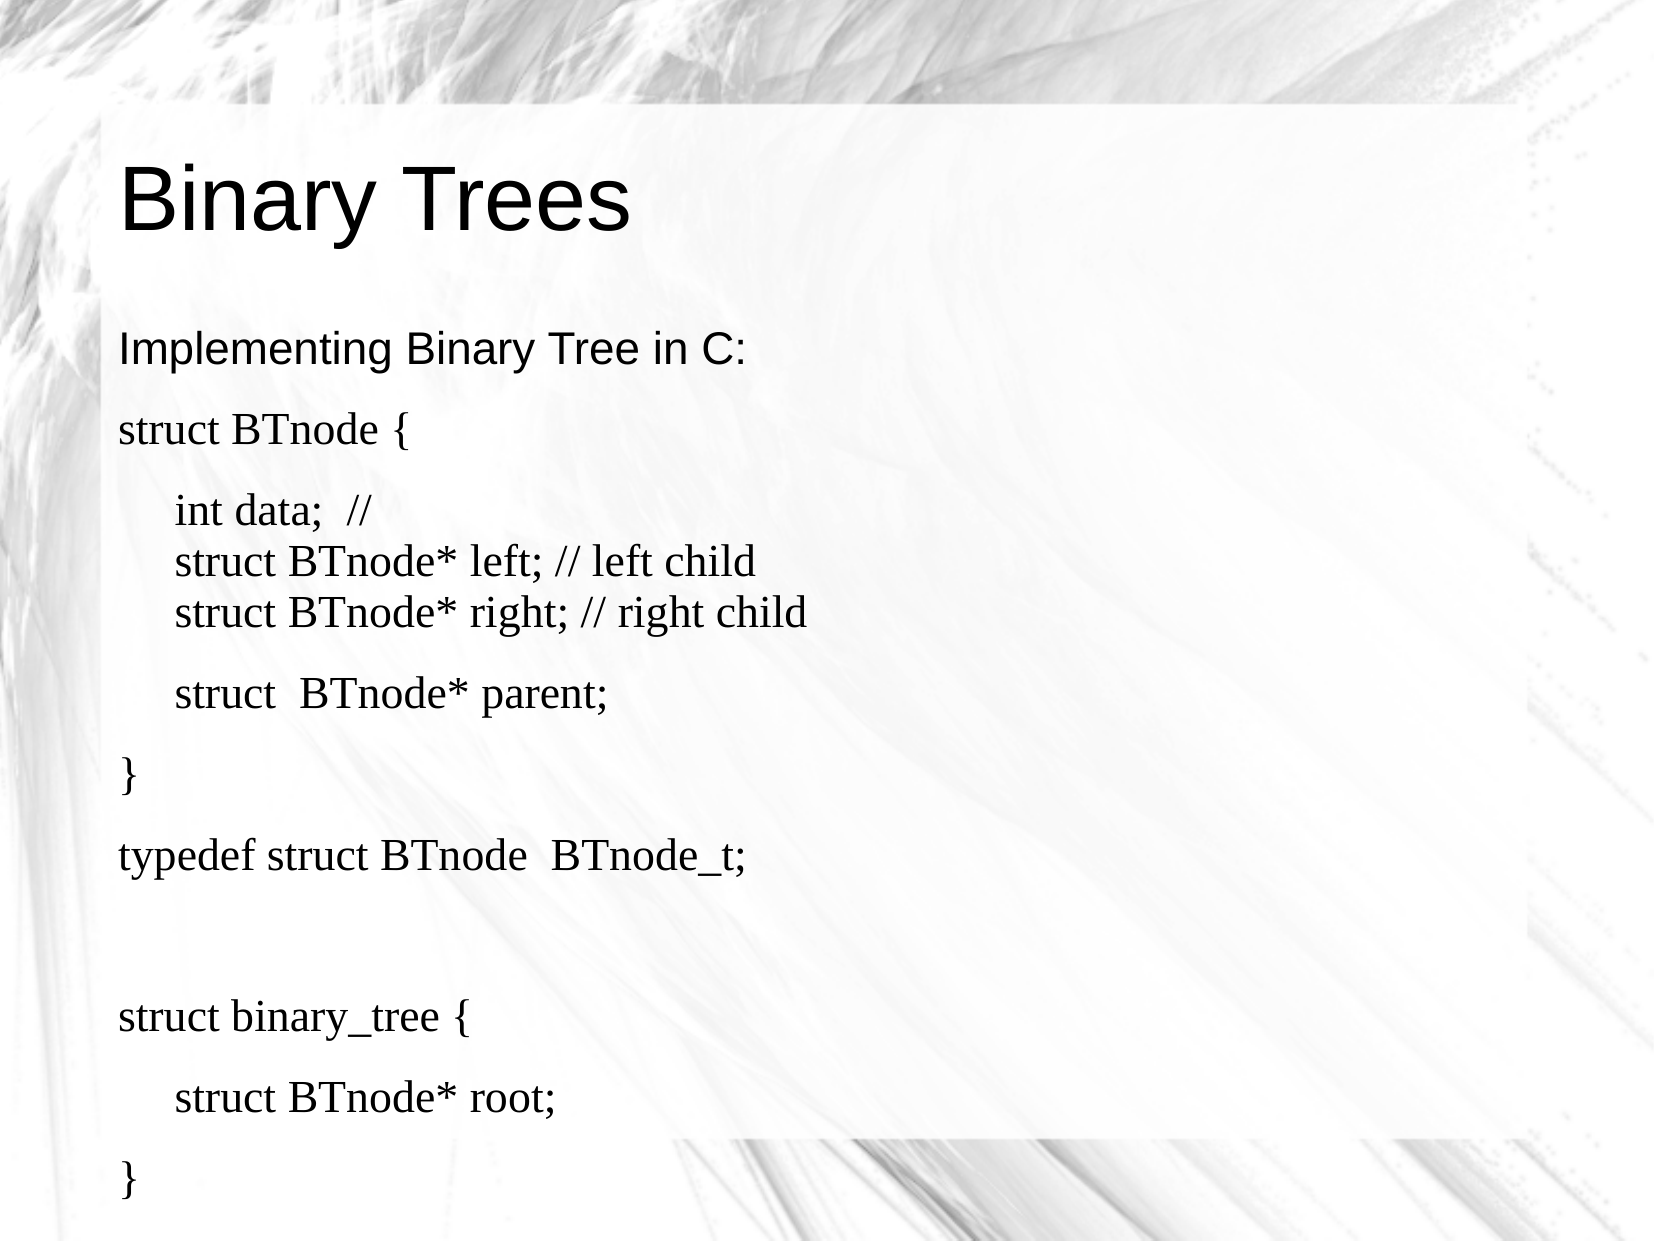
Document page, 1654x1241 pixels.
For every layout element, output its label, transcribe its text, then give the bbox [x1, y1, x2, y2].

title Binary Trees [118, 93, 1506, 299]
list Implementing Binary Tree in C: struct BTnode { int data; // struct BTnode* left; // left child struct BTnode* right; // right child struct BTnode* parent; } typedef struct BTnode BTnode_t; struct binary_tree { struct BTnode* root; } [118, 319, 1571, 1109]
picture [0, 0, 1654, 1241]
